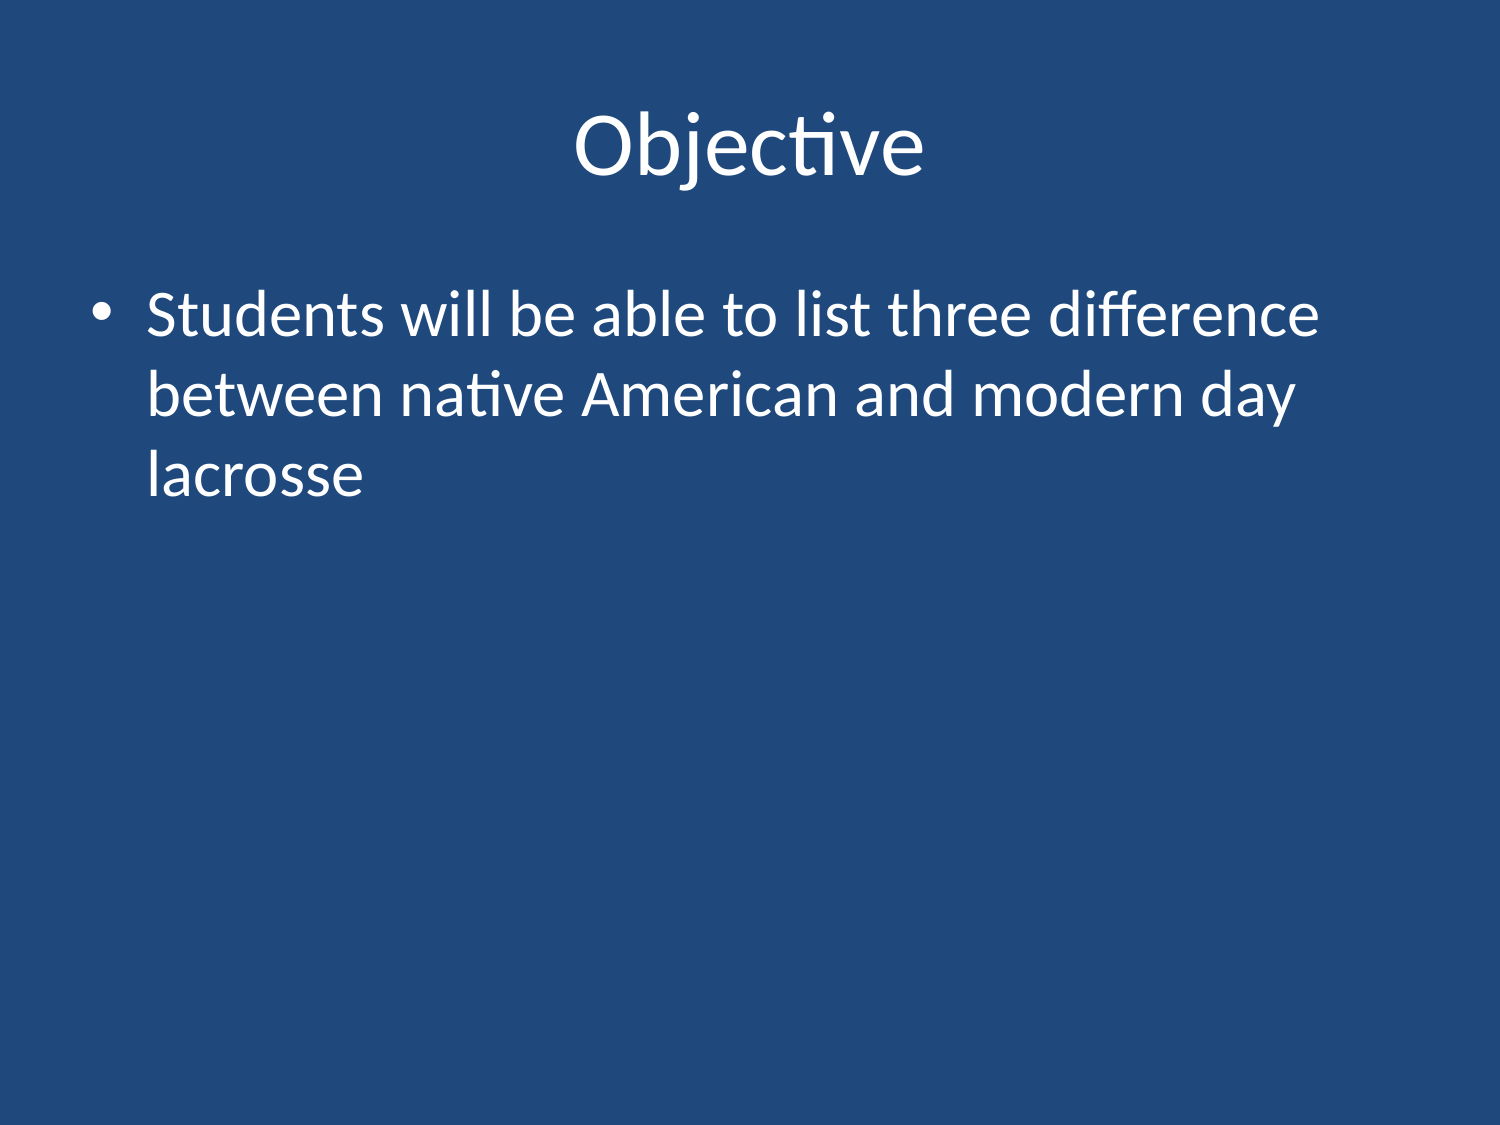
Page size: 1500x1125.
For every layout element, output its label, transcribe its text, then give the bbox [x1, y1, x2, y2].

title Objective [74, 44, 1426, 233]
list Students will be able to list three difference between native American and modern day lacrosse [74, 262, 1426, 1006]
